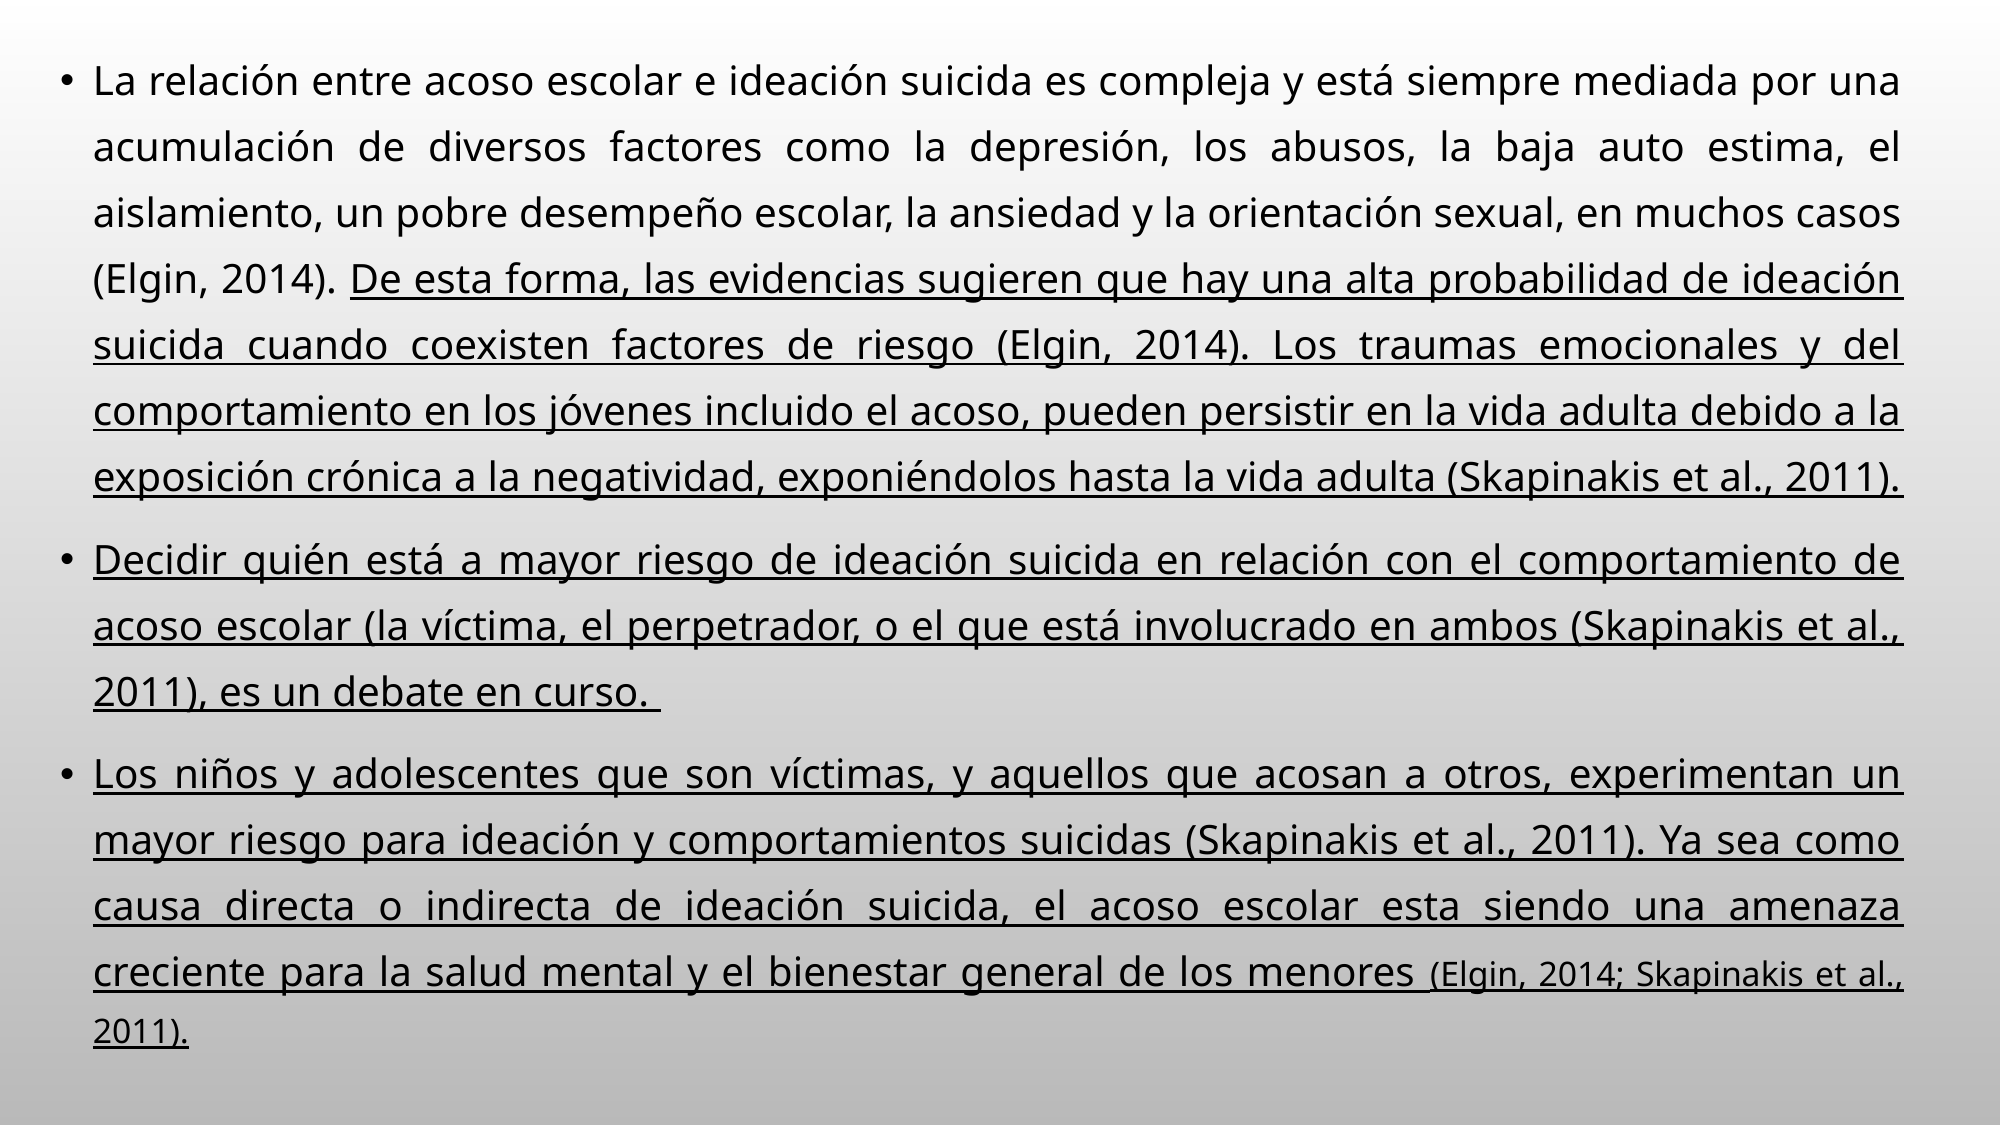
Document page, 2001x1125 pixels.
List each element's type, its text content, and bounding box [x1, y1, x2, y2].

list La relación entre acoso escolar e ideación suicida es compleja y está siempre mediada por una acumulación de diversos factores como la depresión, los abusos, la baja auto estima, el aislamiento, un pobre desempeño escolar, la ansiedad y la orientación sexual, en muchos casos (Elgin, 2014). De esta forma, las evidencias sugieren que hay una alta probabilidad de ideación suicida cuando coexisten factores de riesgo (Elgin, 2014). Los traumas emocionales y del comportamiento en los jóvenes incluido el acoso, pueden persistir en la vida adulta debido a la exposición crónica a la negatividad, exponiéndolos hasta la vida adulta (Skapinakis et al., 2011). Decidir quién está a mayor riesgo de ideación suicida en relación con el comportamiento de acoso escolar (la víctima, el perpetrador, o el que está involucrado en ambos (Skapinakis et al., 2011), es un debate en curso. Los niños y adolescentes que son víctimas, y aquellos que acosan a otros, experimentan un mayor riesgo para ideación y comportamientos suicidas (Skapinakis et al., 2011). Ya sea como causa directa o indirecta de ideación suicida, el acoso escolar esta siendo una amenaza creciente para la salud mental y el bienestar general de los menores (Elgin, 2014; Skapinakis et al., 2011). [45, 33, 1919, 1084]
